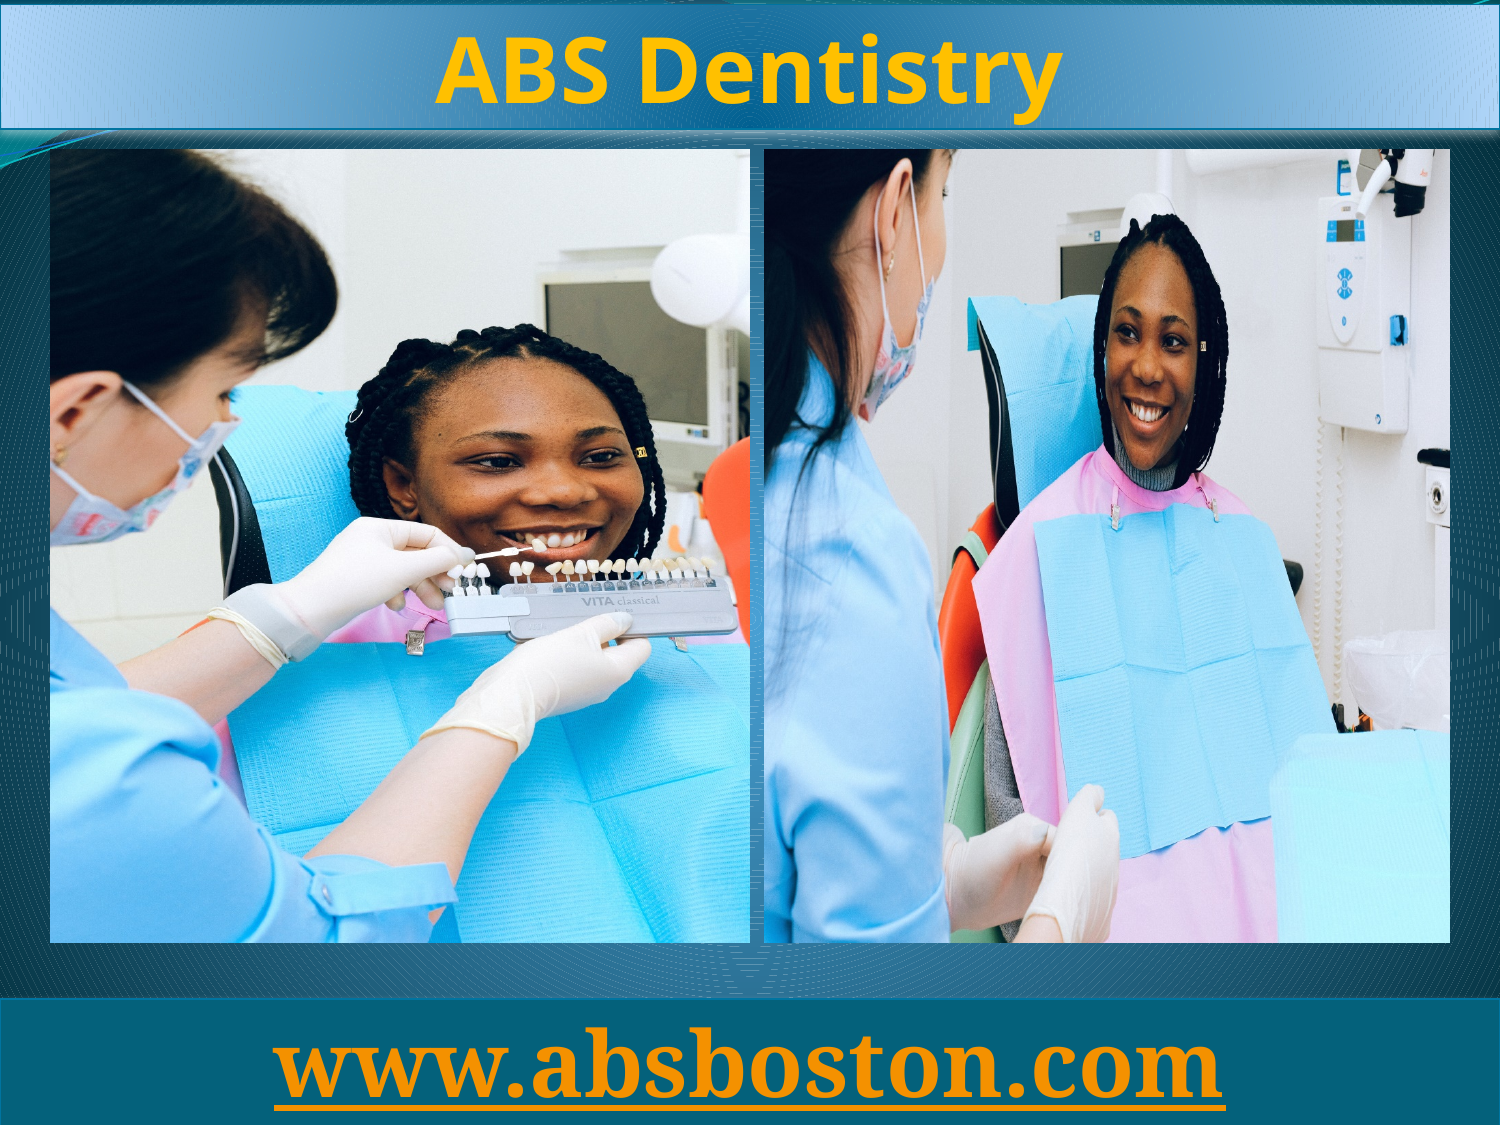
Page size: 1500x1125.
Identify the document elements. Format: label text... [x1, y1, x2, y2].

text_box ABS Dentistry [0, 4, 1500, 130]
picture [49, 149, 751, 944]
picture [764, 149, 1451, 944]
text_box www.absboston.com [0, 998, 1500, 1125]
